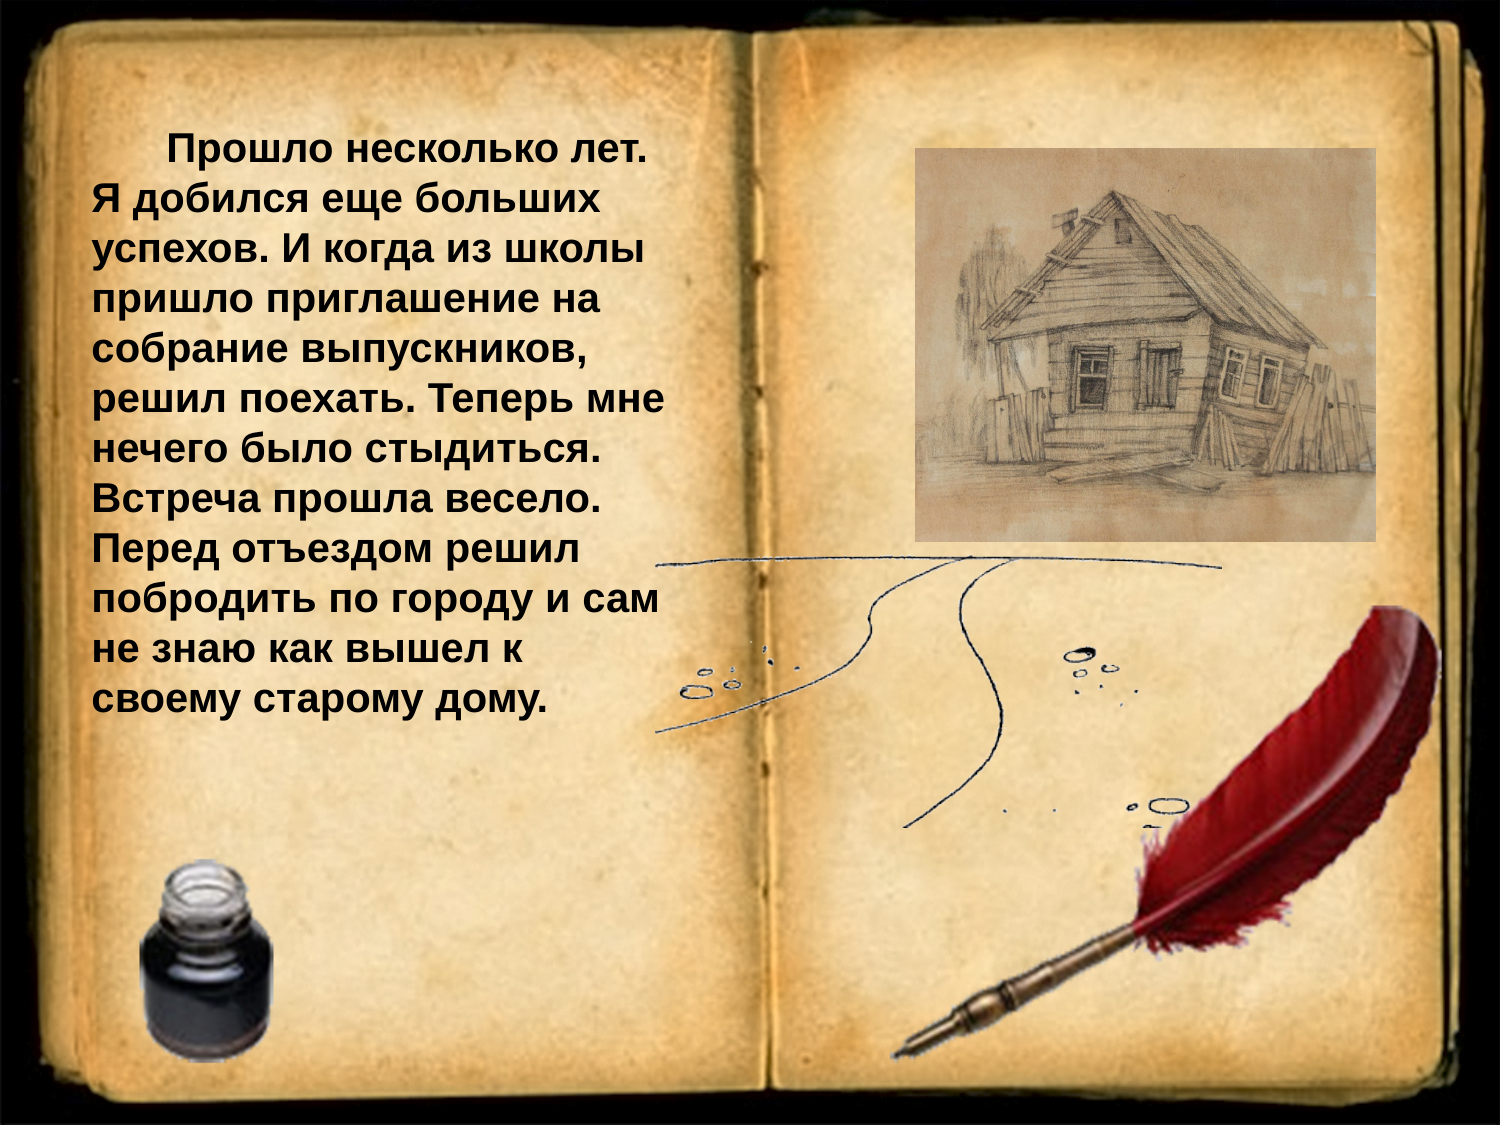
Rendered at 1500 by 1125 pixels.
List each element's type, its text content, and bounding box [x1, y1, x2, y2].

text_box Прошло несколько лет. Я добился еще больших успехов. И когда из школы пришло приглашение на собрание выпускников, решил поехать. Теперь мне нечего было стыдиться. Встреча прошла весело. Перед отъездом решил побродить по городу и сам не знаю как вышел к своему старому дому. [76, 113, 691, 729]
picture [0, 0, 1500, 1125]
